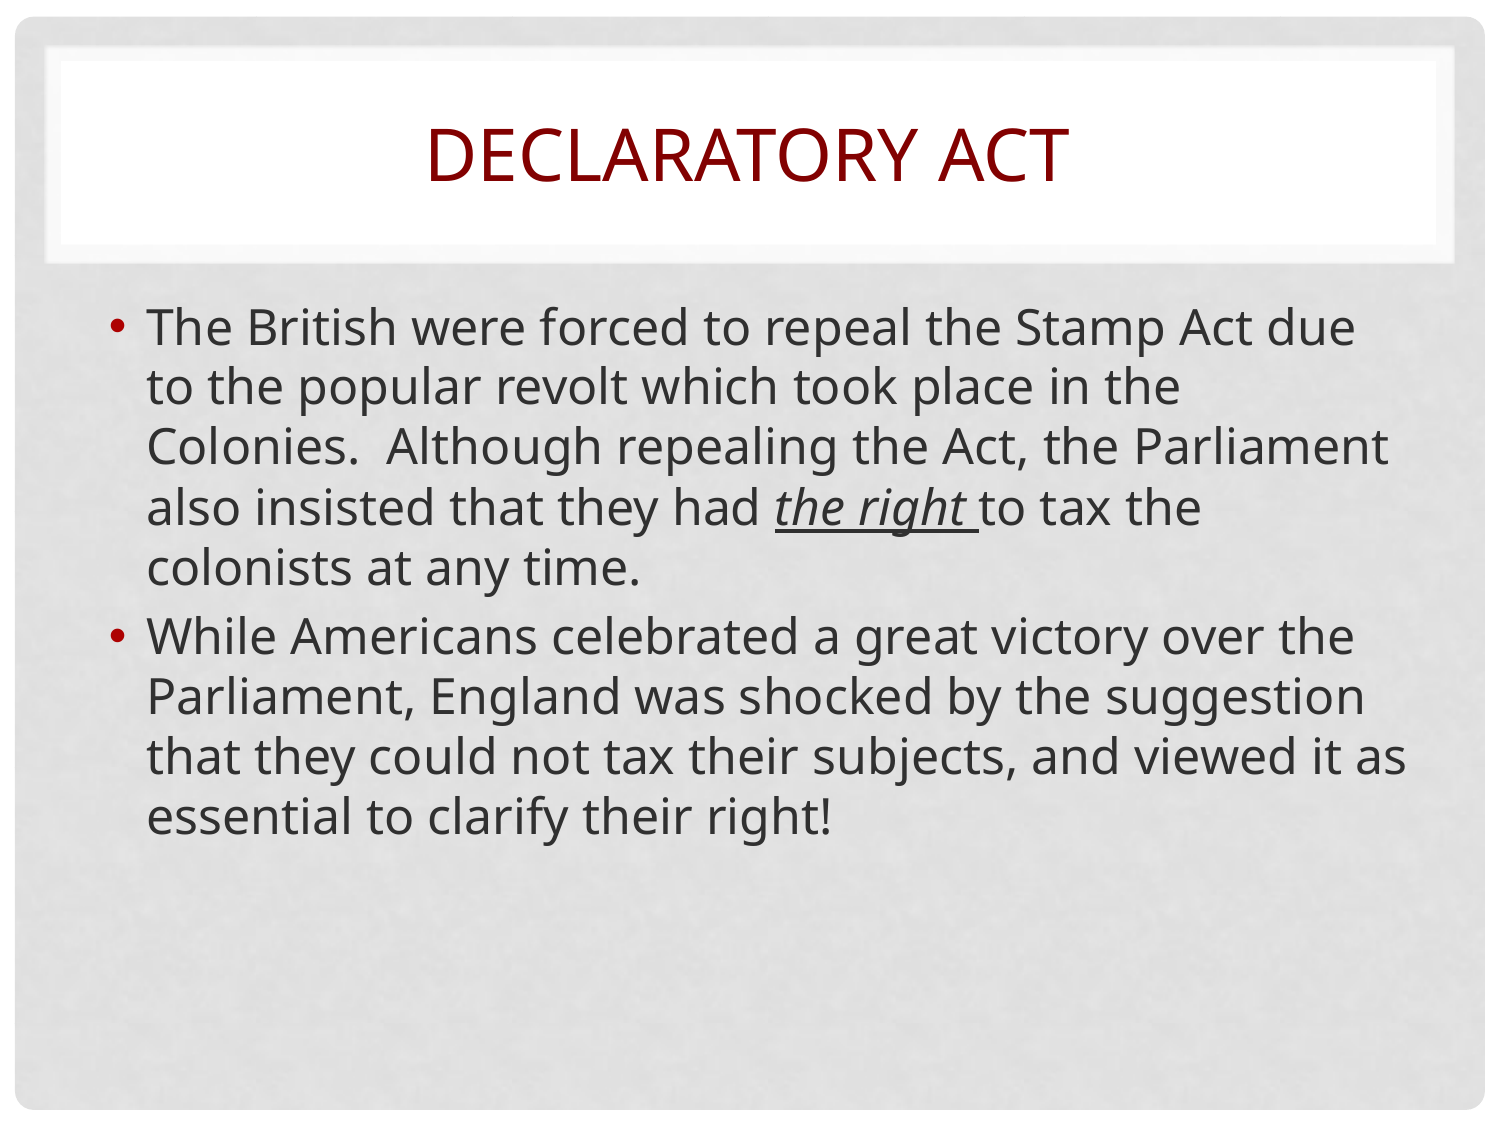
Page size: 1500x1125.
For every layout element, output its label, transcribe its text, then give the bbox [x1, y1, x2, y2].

list The British were forced to repeal the Stamp Act due to the popular revolt which took place in the Colonies. Although repealing the Act, the Parliament also insisted that they had the right to tax the colonists at any time. While Americans celebrated a great victory over the Parliament, England was shocked by the suggestion that they could not tax their subjects, and viewed it as essential to clarify their right! [75, 287, 1425, 1005]
title Declaratory Act [69, 66, 1425, 238]
